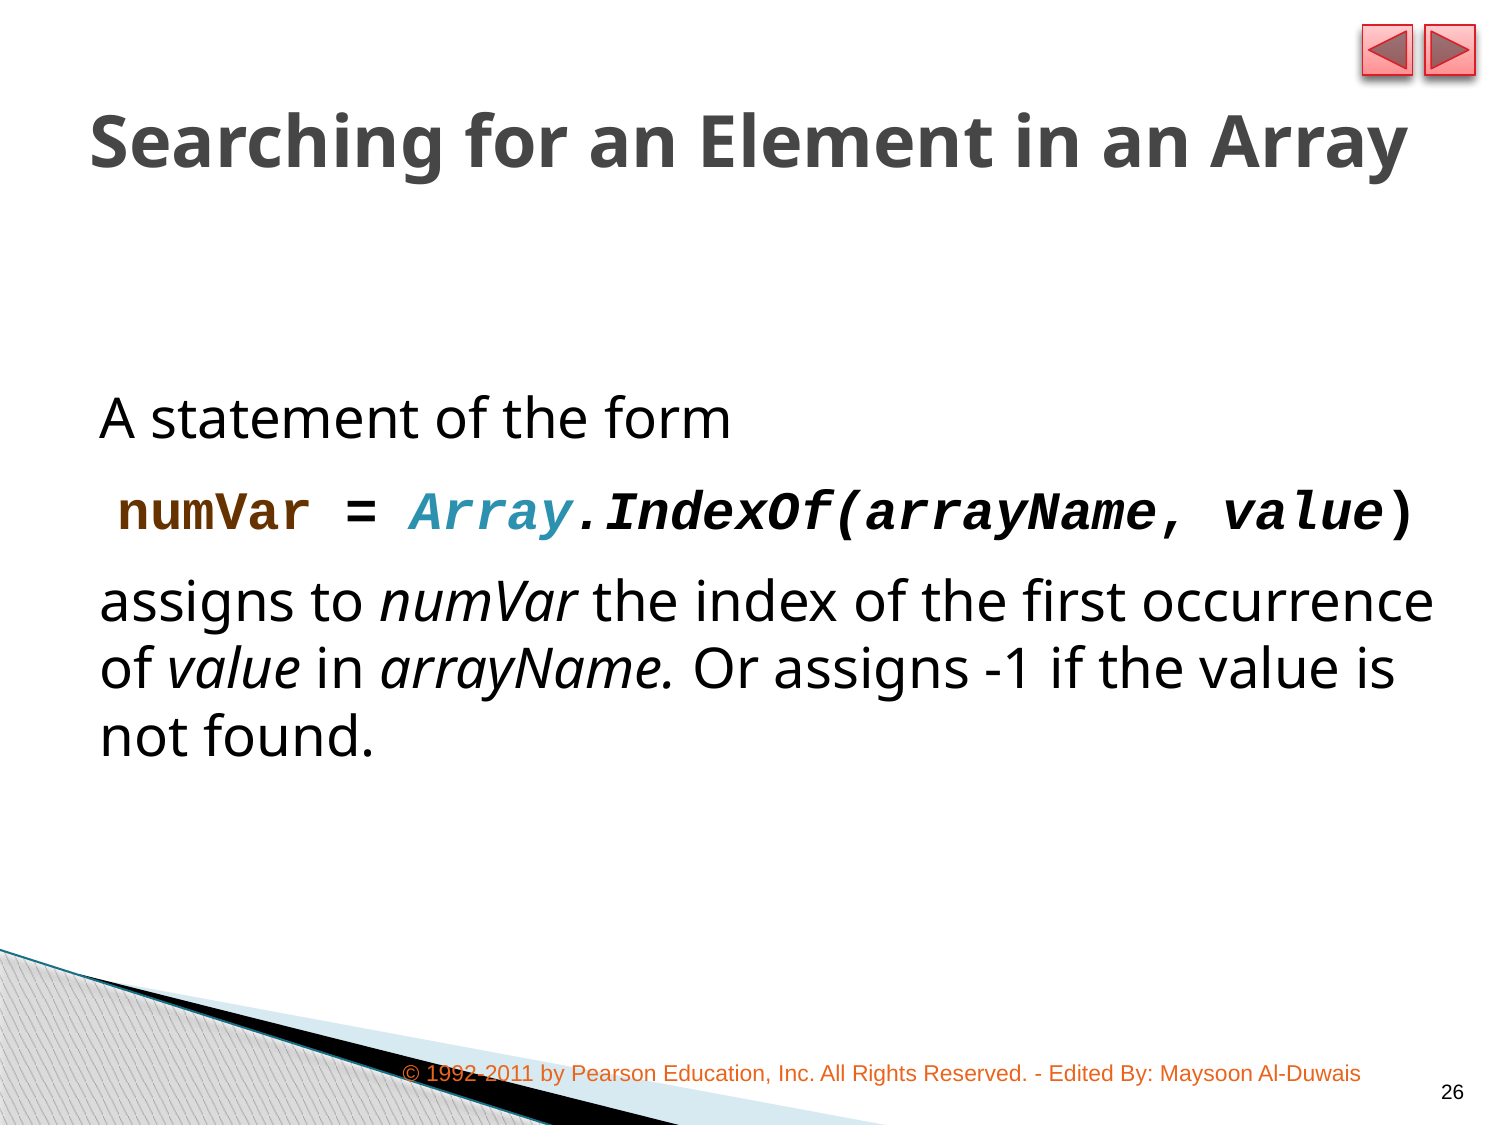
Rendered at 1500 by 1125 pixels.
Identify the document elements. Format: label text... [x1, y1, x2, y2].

footer © 1992-2011 by Pearson Education, Inc. All Rights Reserved. - Edited By: Maysoon Al-Duwais [387, 1051, 1425, 1112]
title Searching for an Element in an Array [75, 45, 1425, 233]
list A statement of the form numVar = Array.IndexOf(arrayName, value) assigns to numVar the index of the first occurrence of value in arrayName. Or assigns -1 if the value is not found. [24, 374, 1470, 876]
slide_number 26 [1425, 1051, 1479, 1112]
